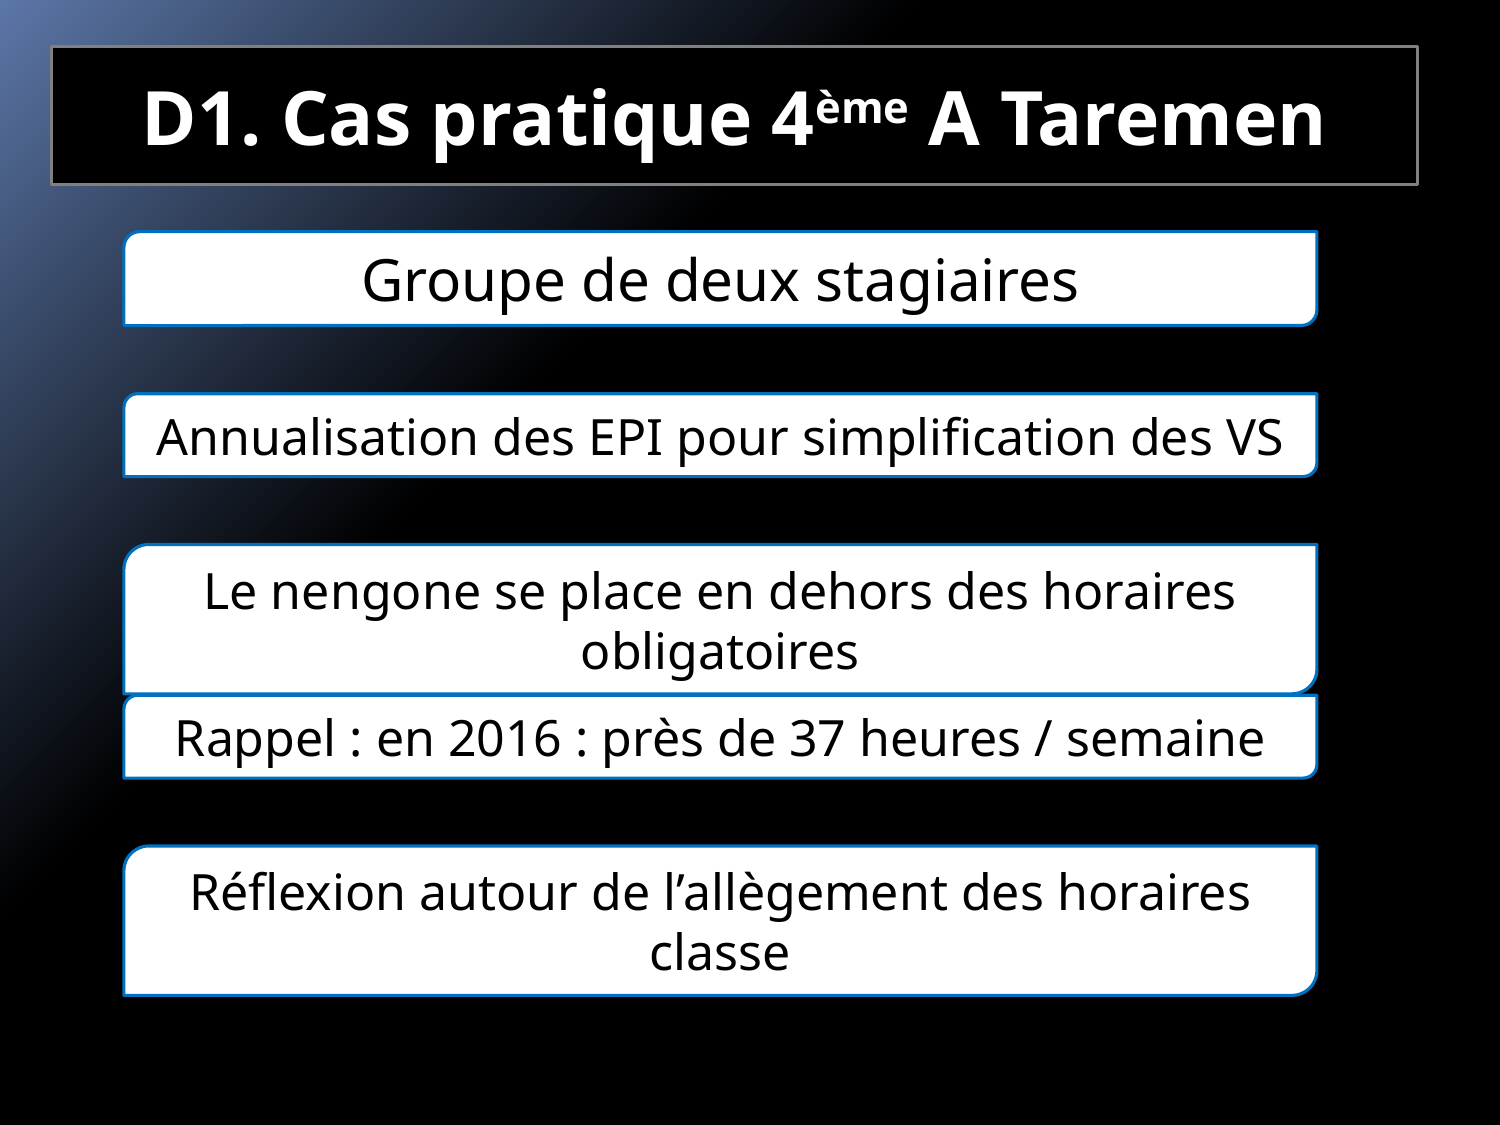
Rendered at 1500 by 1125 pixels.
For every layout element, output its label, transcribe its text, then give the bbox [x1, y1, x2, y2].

text_box Groupe de deux stagiaires [122, 230, 1319, 328]
text_box D1. Cas pratique 4ème A Taremen [50, 45, 1419, 186]
text_box Réflexion autour de l’allègement des horaires classe [122, 844, 1319, 997]
text_box Rappel : en 2016 : près de 37 heures / semaine [122, 693, 1319, 780]
text_box Annualisation des EPI pour simplification des VS [122, 392, 1319, 479]
text_box Le nengone se place en dehors des horaires obligatoires [122, 542, 1319, 696]
